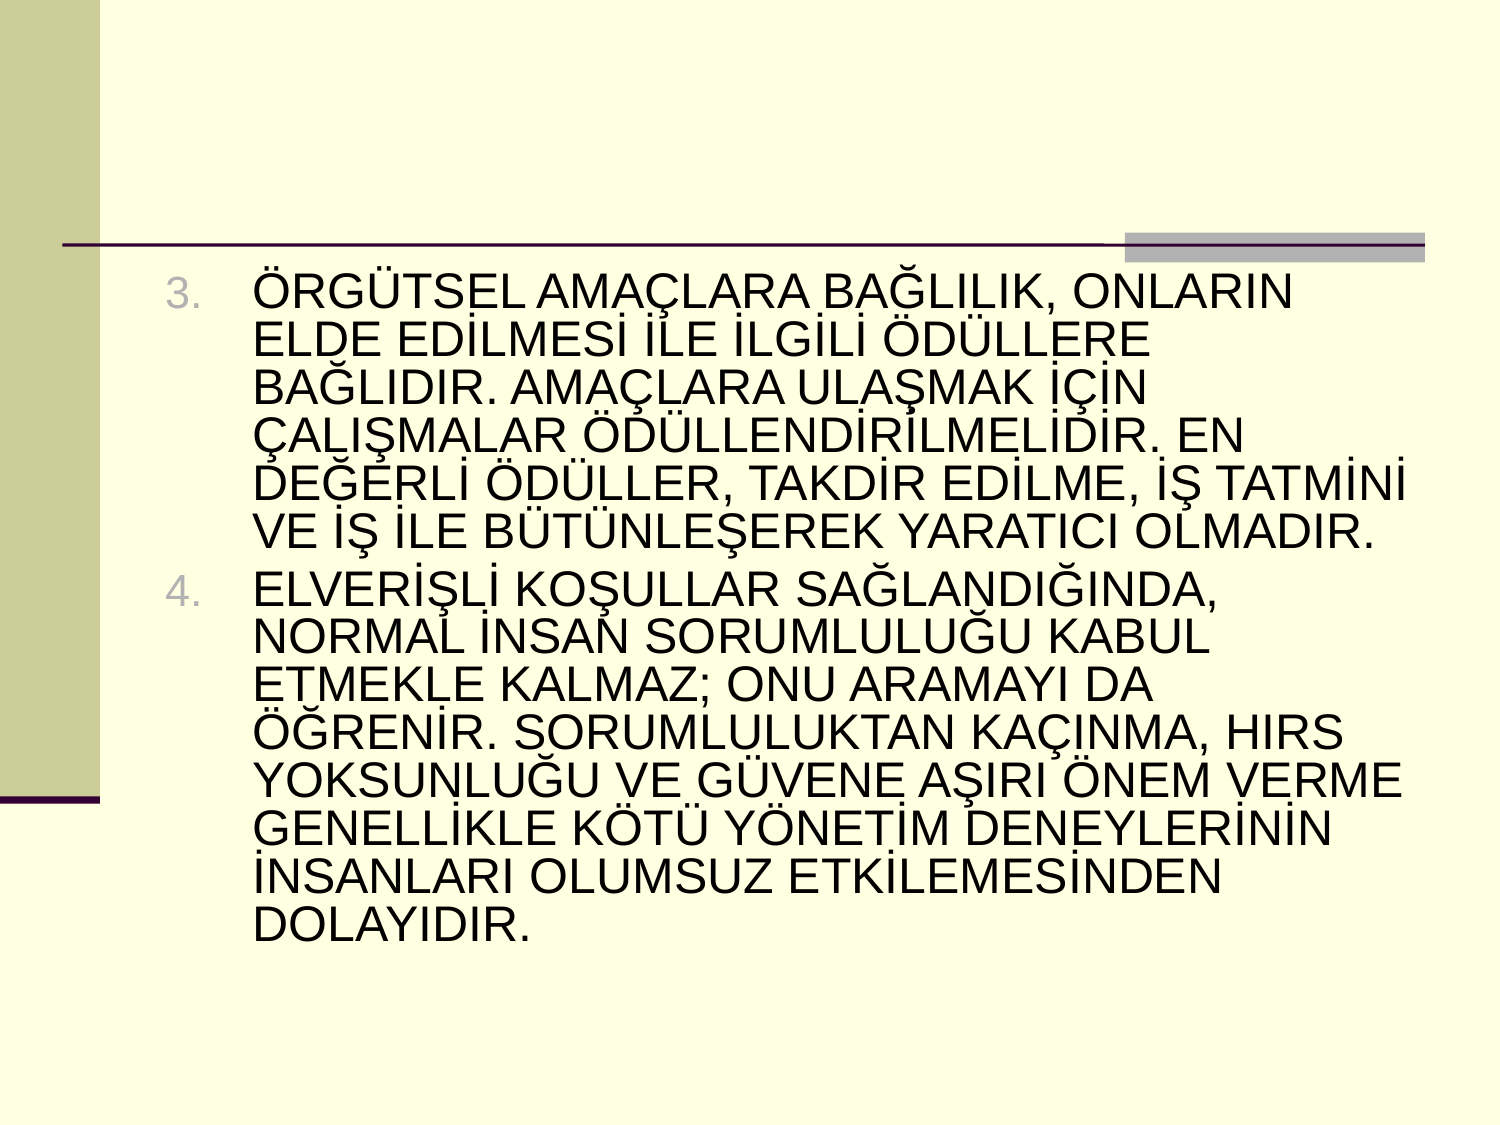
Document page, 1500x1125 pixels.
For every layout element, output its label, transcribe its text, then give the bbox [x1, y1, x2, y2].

list ÖRGÜTSEL AMAÇLARA BAĞLILIK, ONLARIN ELDE EDİLMESİ İLE İLGİLİ ÖDÜLLERE BAĞLIDIR. AMAÇLARA ULAŞMAK İÇİN ÇALIŞMALAR ÖDÜLLENDİRİLMELİDİR. EN DEĞERLİ ÖDÜLLER, TAKDİR EDİLME, İŞ TATMİNİ VE İŞ İLE BÜTÜNLEŞEREK YARATICI OLMADIR. ELVERİŞLİ KOŞULLAR SAĞLANDIĞINDA, NORMAL İNSAN SORUMLULUĞU KABUL ETMEKLE KALMAZ; ONU ARAMAYI DA ÖĞRENİR. SORUMLULUKTAN KAÇINMA, HIRS YOKSUNLUĞU VE GÜVENE AŞIRI ÖNEM VERME GENELLİKLE KÖTÜ YÖNETİM DENEYLERİNİN İNSANLARI OLUMSUZ ETKİLEMESİNDEN DOLAYIDIR. [149, 262, 1426, 1071]
